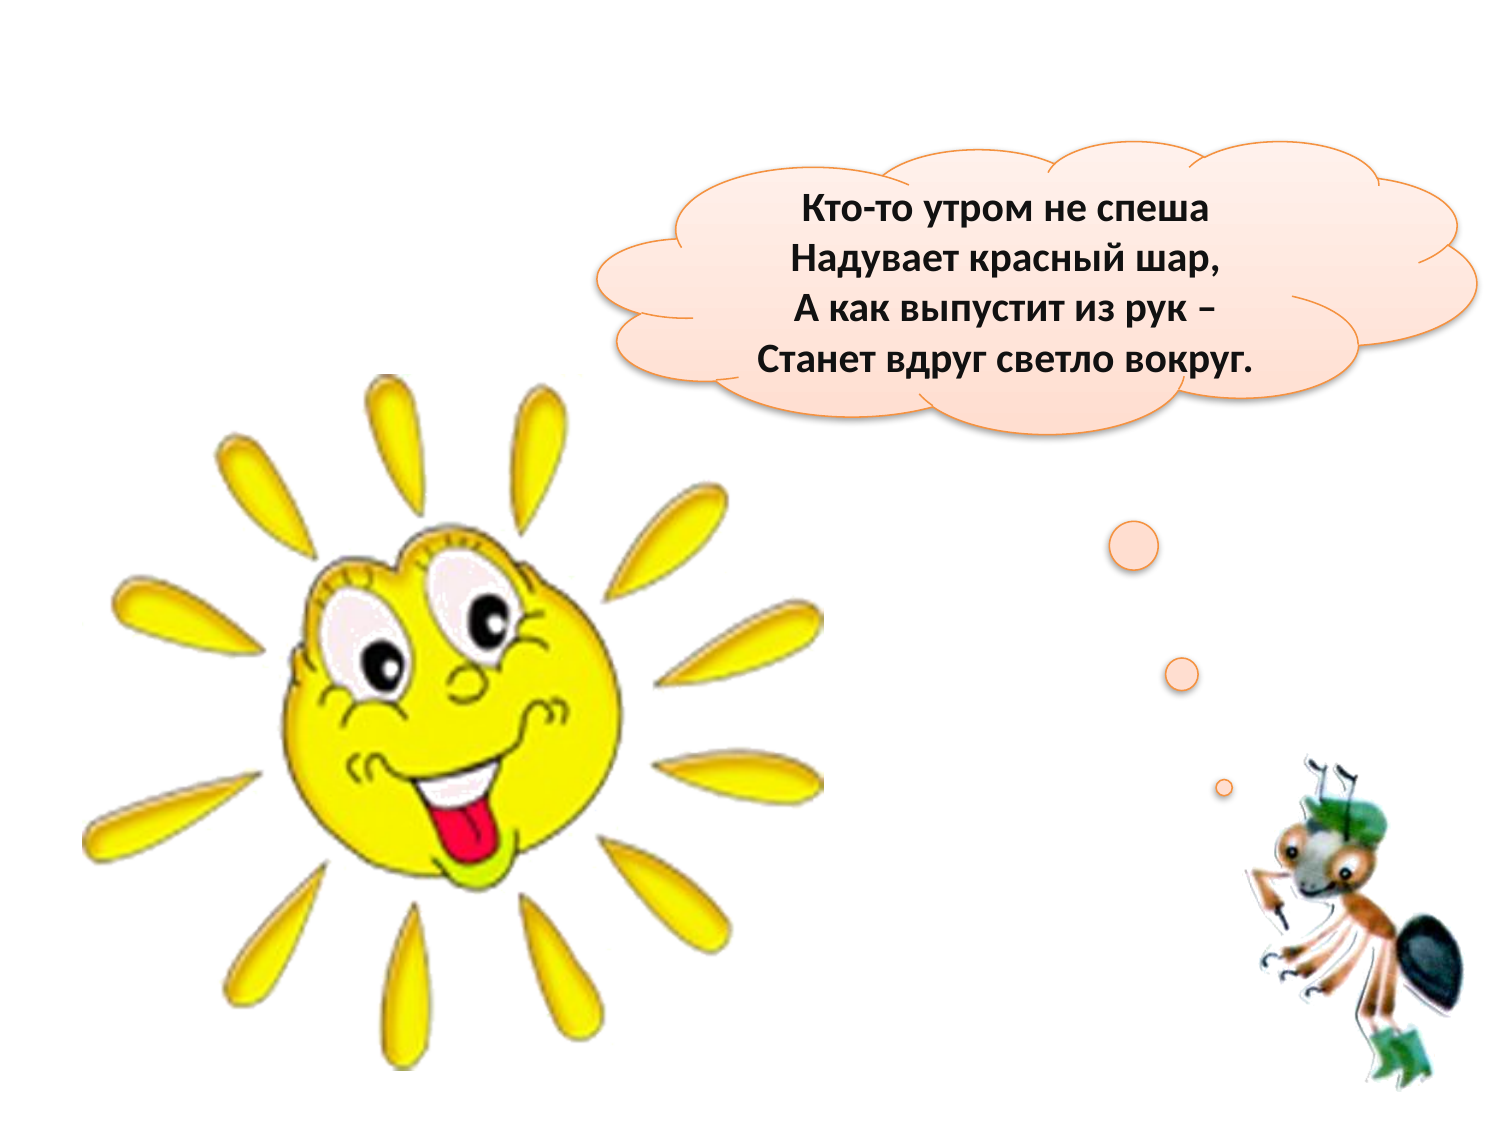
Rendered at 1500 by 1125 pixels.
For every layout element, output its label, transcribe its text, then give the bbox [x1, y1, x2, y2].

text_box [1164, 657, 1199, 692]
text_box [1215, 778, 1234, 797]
picture [1241, 749, 1474, 1102]
text_box Кто-то утром не спеша Надувает красный шар, А как выпустит из рук – Станет вдруг светло вокруг. [596, 140, 1478, 436]
picture [81, 374, 824, 1072]
text_box Кто-то утром не спеша Надувает красный шар, А как выпустит из рук – Станет вдруг светло вокруг. [1108, 520, 1159, 571]
